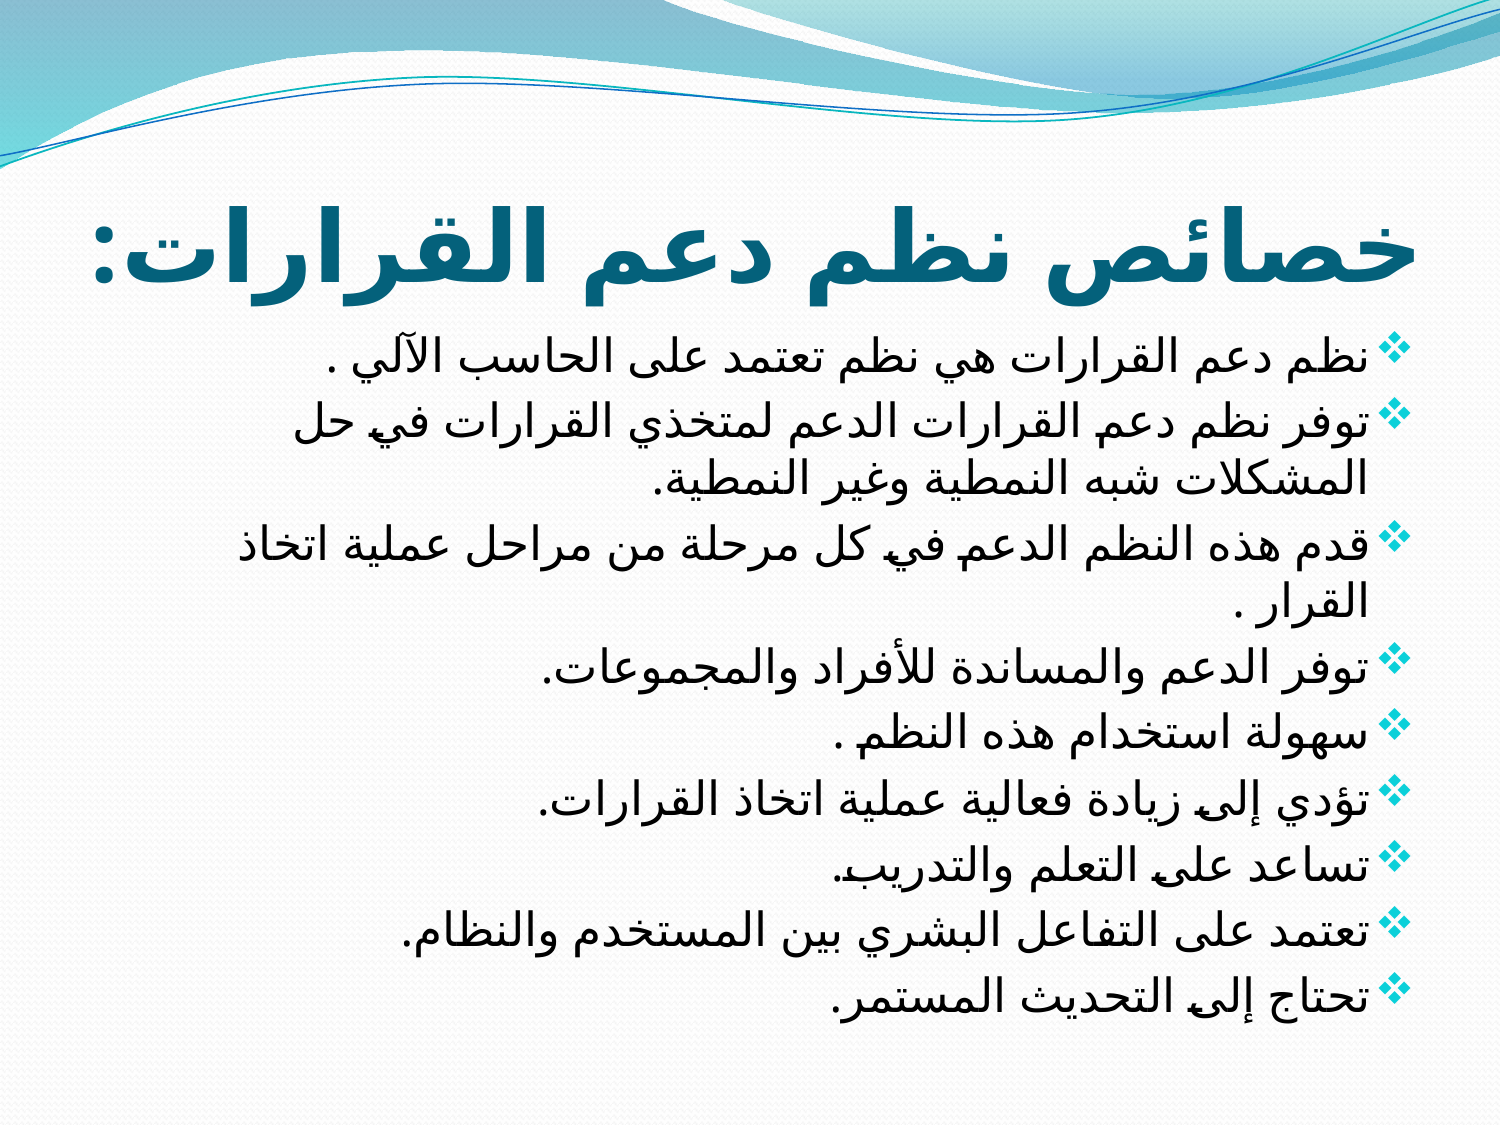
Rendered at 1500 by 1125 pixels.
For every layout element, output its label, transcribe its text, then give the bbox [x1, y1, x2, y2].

title خصائص نظم دعم القرارات: [75, 115, 1425, 303]
list نظم دعم القرارات هي نظم تعتمد على الحاسب الآلي . توفر نظم دعم القرارات الدعم لمتخذي القرارات في حل المشكلات شبه النمطية وغير النمطية. قدم هذه النظم الدعم في كل مرحلة من مراحل عملية اتخاذ القرار . توفر الدعم والمساندة للأفراد والمجموعات. سهولة استخدام هذه النظم . تؤدي إلى زيادة فعالية عملية اتخاذ القرارات. تساعد على التعلم والتدريب. تعتمد على التفاعل البشري بين المستخدم والنظام. تحتاج إلى التحديث المستمر. [75, 317, 1425, 1038]
